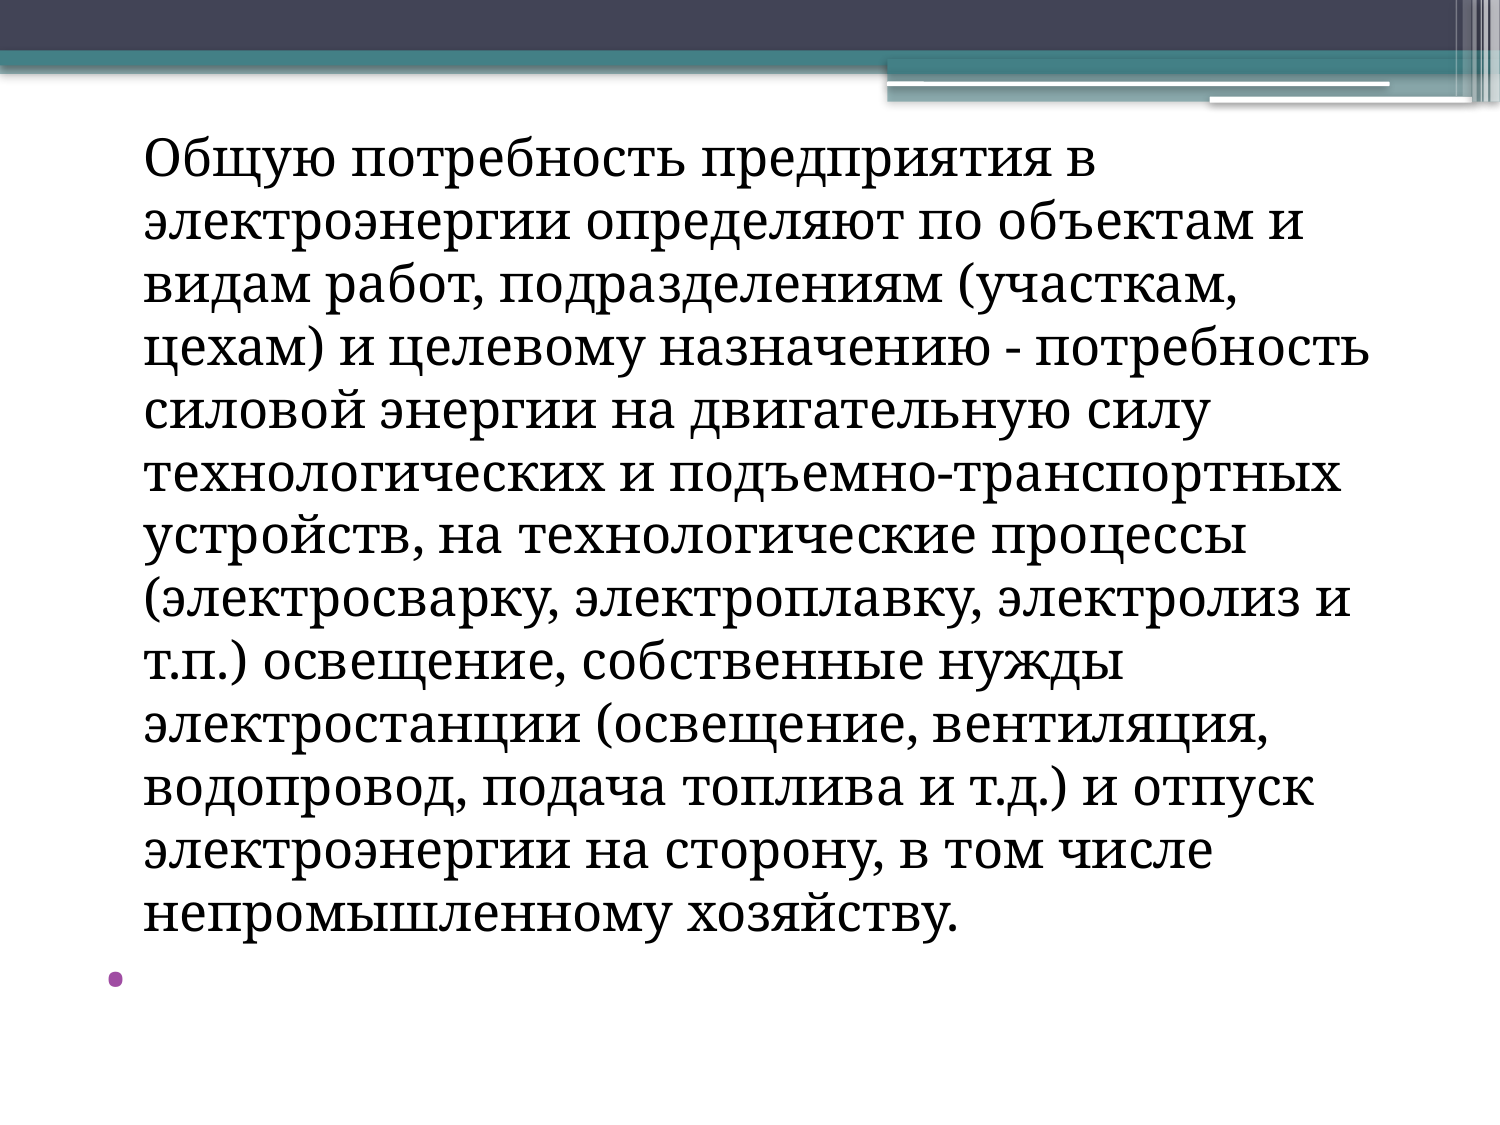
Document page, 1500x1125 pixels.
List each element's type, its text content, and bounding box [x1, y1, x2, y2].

list Общую потребность предприятия в электроэнергии определяют по объектам и видам работ, подразделениям (участкам, цехам) и целевому назначению - потребность силовой энергии на двигательную силу технологических и подъемно-транспортных устройств, на технологические процессы (электросварку, электроплавку, электролиз и т.п.) освещение, собственные нужды электростанции (освещение, вентиля­ция, водопровод, подача топлива и т.д.) и отпуск электроэнергии на сторону, в том числе непромышленному хозяйству. [75, 117, 1425, 1035]
